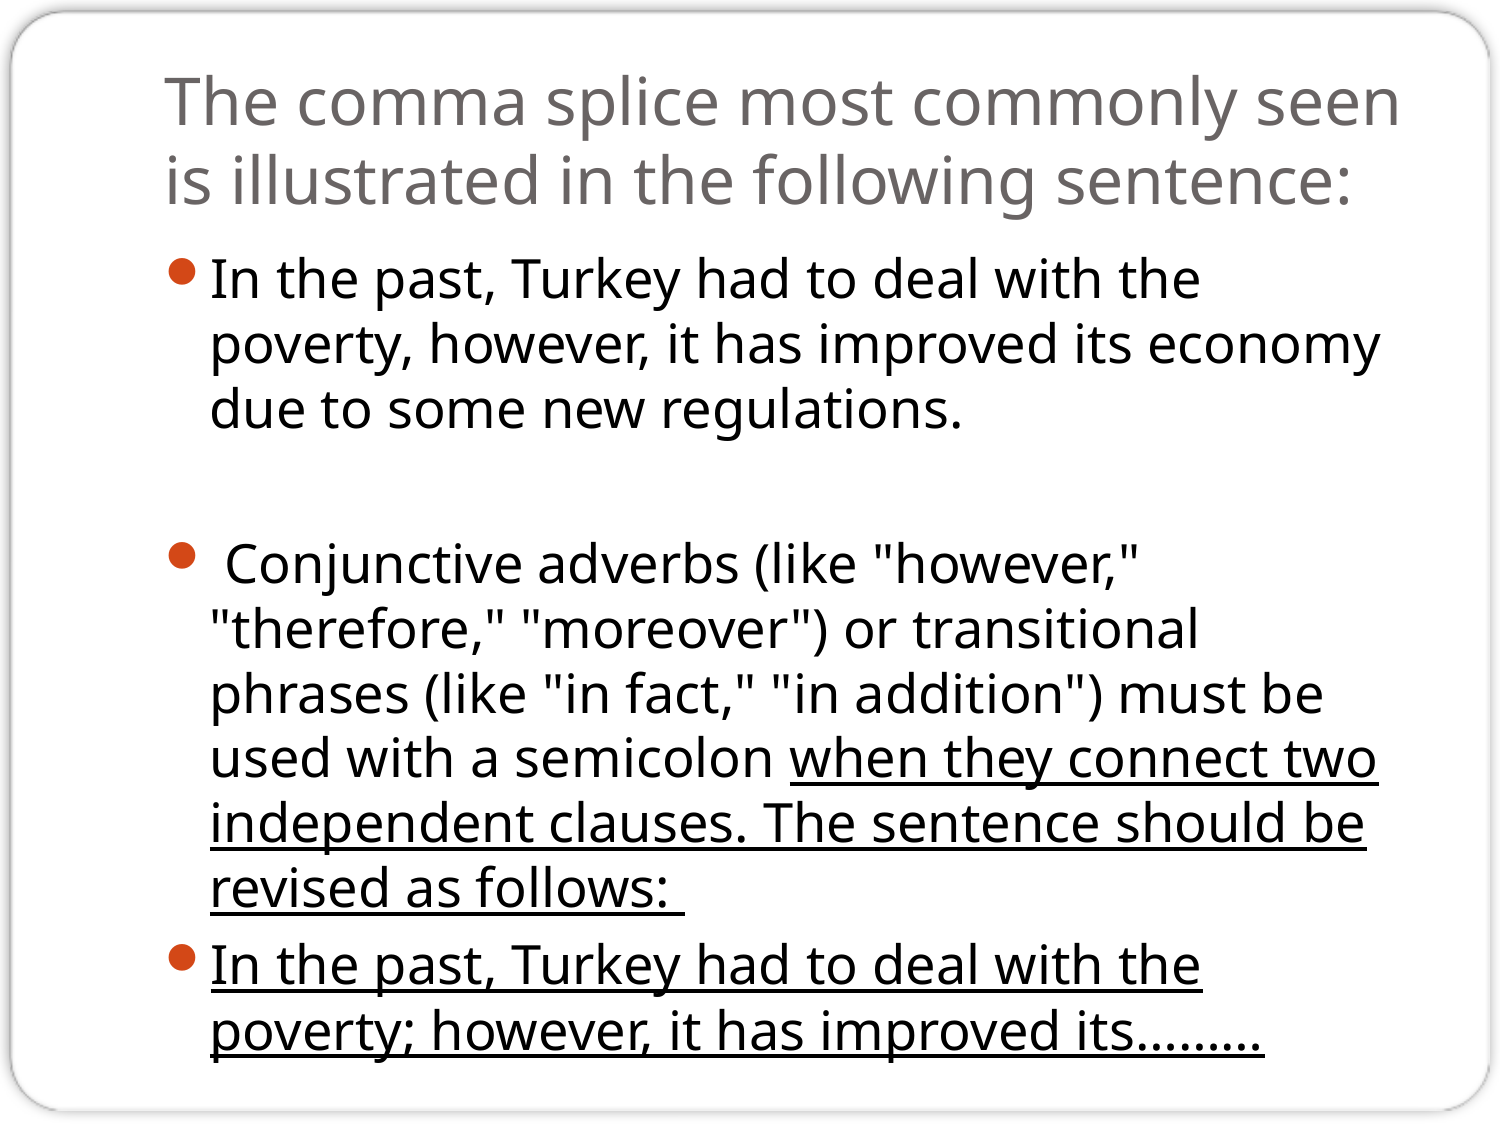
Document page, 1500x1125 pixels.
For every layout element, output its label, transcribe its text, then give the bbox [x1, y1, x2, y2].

title The comma splice most commonly seen is illustrated in the following sentence: [150, 45, 1425, 233]
list In the past, Turkey had to deal with the poverty, however, it has improved its economy due to some new regulations. Conjunctive adverbs (like "however," "therefore," "moreover") or transitional phrases (like "in fact," "in addition") must be used with a semicolon when they connect two independent clauses. The sentence should be revised as follows: In the past, Turkey had to deal with the poverty; however, it has improved its……… [150, 237, 1425, 988]
